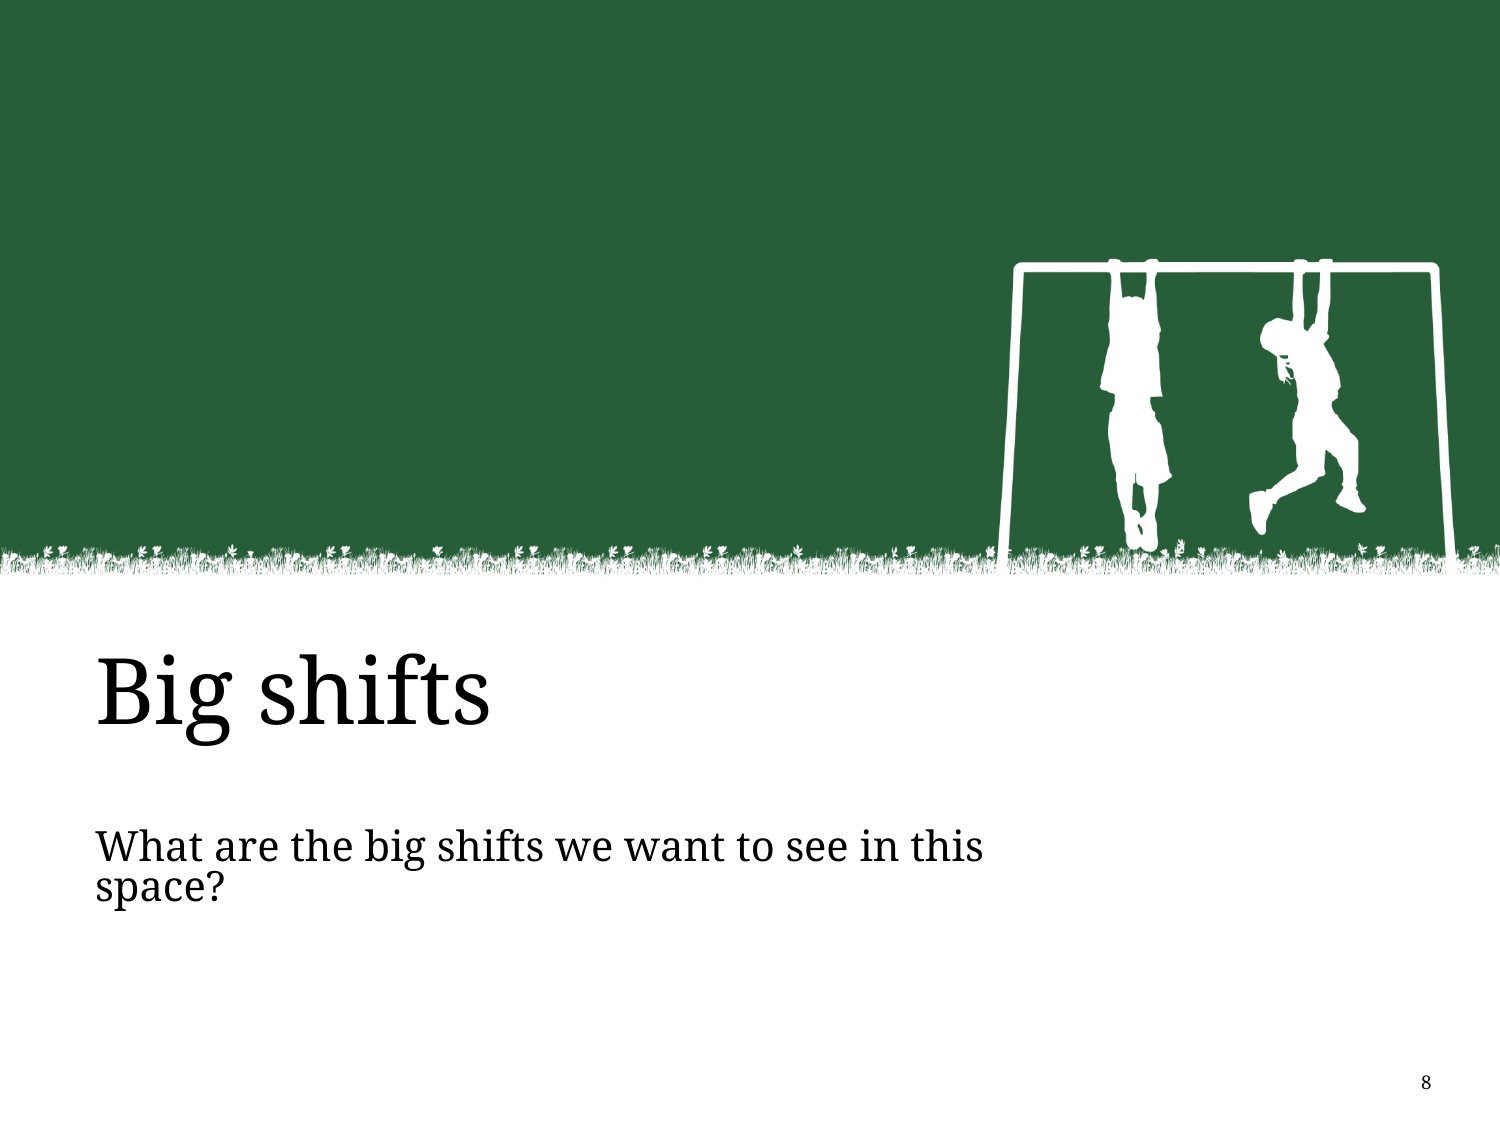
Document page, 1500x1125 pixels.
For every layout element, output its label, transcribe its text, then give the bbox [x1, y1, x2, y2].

slide_number 8 [1410, 1072, 1432, 1095]
picture [0, 0, 1500, 1125]
title Big shifts What are the big shifts we want to see in this space? [94, 653, 1100, 1009]
